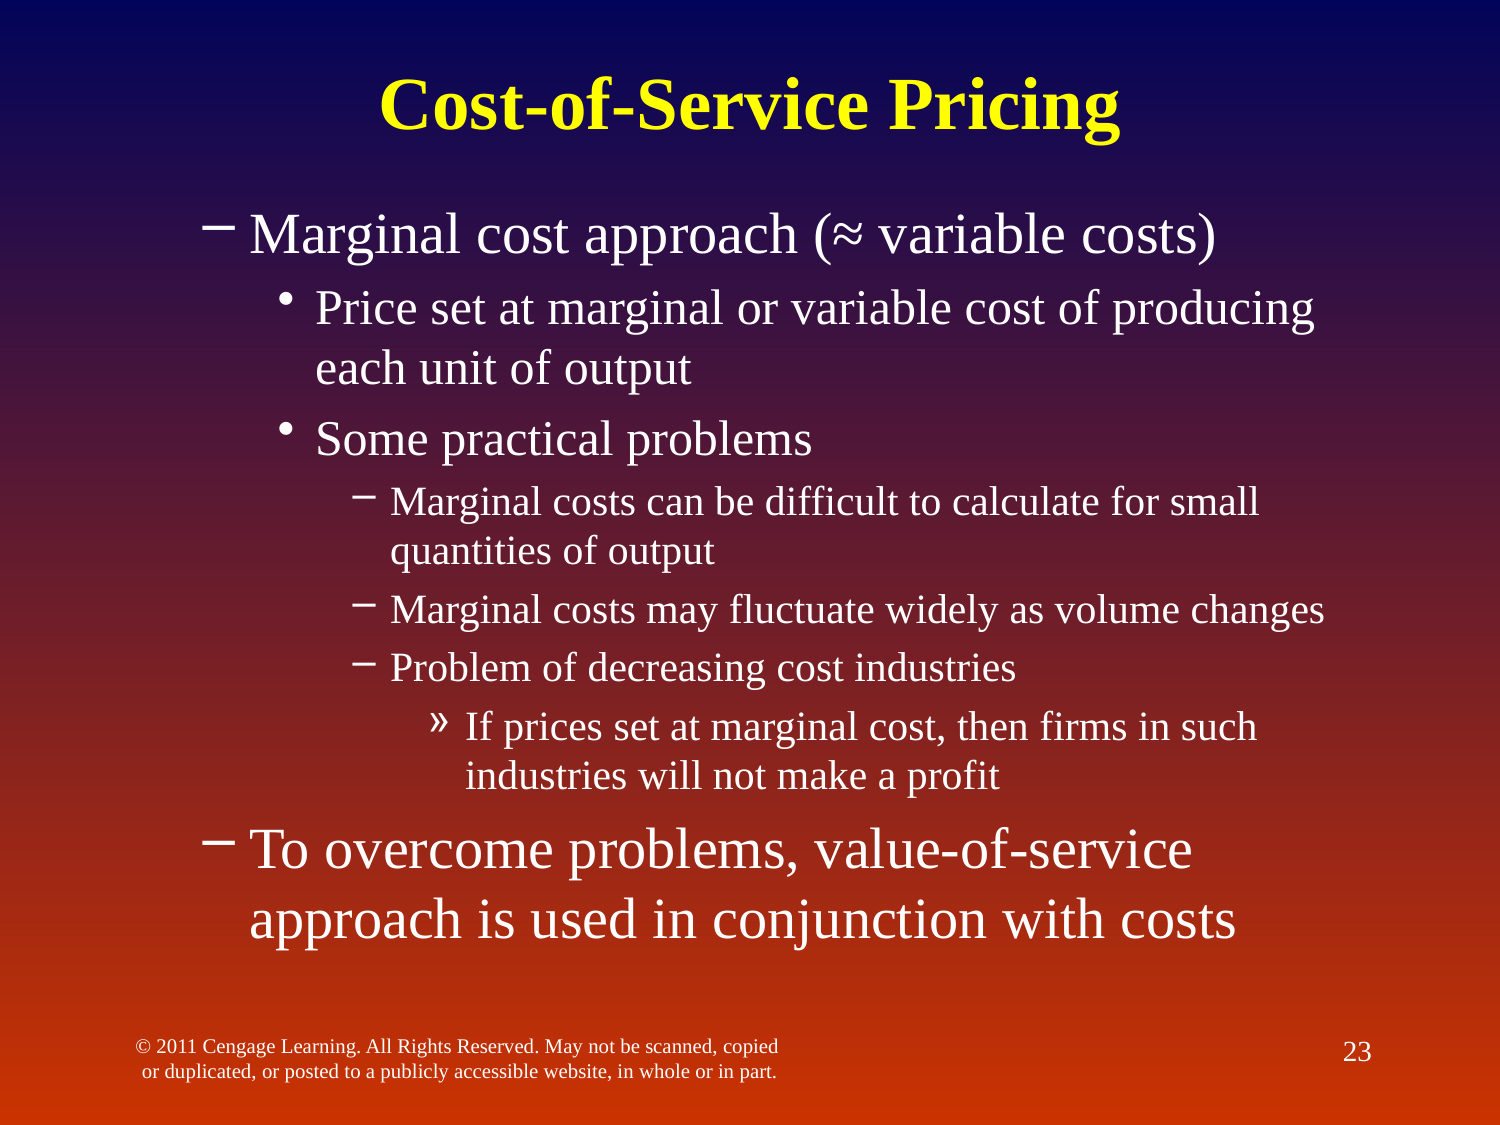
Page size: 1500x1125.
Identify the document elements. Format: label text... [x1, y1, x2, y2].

title Cost-of-Service Pricing [112, 37, 1388, 163]
footer © 2011 Cengage Learning. All Rights Reserved. May not be scanned, copied or duplicated, or posted to a publicly accessible website, in whole or in part. [112, 1024, 813, 1101]
list Marginal cost approach (≈ variable costs) Price set at marginal or variable cost of producing each unit of output Some practical problems Marginal costs can be difficult to calculate for small quantities of output Marginal costs may fluctuate widely as volume changes Problem of decreasing cost industries If prices set at marginal cost, then firms in such industries will not make a profit To overcome problems, value-of-service approach is used in conjunction with costs [112, 187, 1413, 1013]
slide_number 23 [1074, 1024, 1388, 1101]
